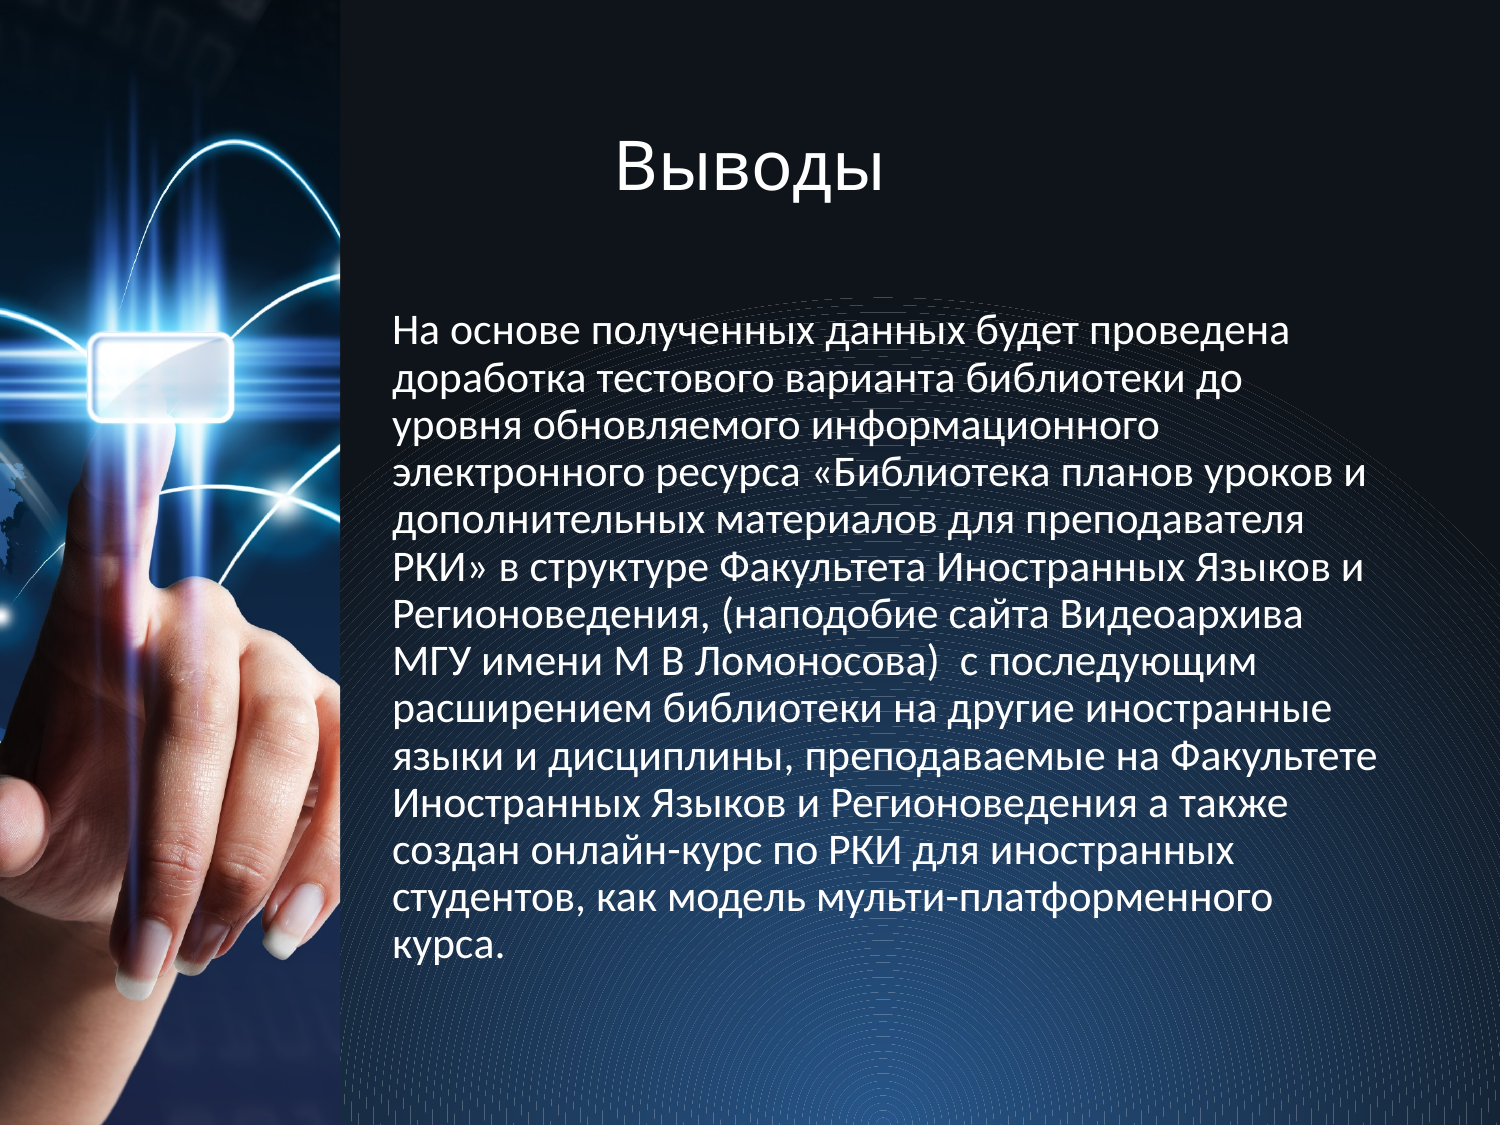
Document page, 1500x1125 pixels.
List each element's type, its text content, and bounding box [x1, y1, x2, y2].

picture [0, 0, 341, 1125]
title Выводы [103, 59, 1397, 278]
list На основе полученных данных будет проведена доработка тестового варианта библиотеки до уровня обновляемого информационного электронного ресурса «Библиотека планов уроков и дополнительных материалов для преподавателя РКИ» в структуре Факультета Иностранных Языков и Регионоведения, (наподобие сайта Видеоархива МГУ имени М В Ломоносова) с последующим расширением библиотеки на другие иностранные языки и дисциплины, преподаваемые на Факультете Иностранных Языков и Регионоведения а также создан онлайн-курс по РКИ для иностранных студентов, как модель мульти-платформенного курса. [377, 299, 1397, 1014]
